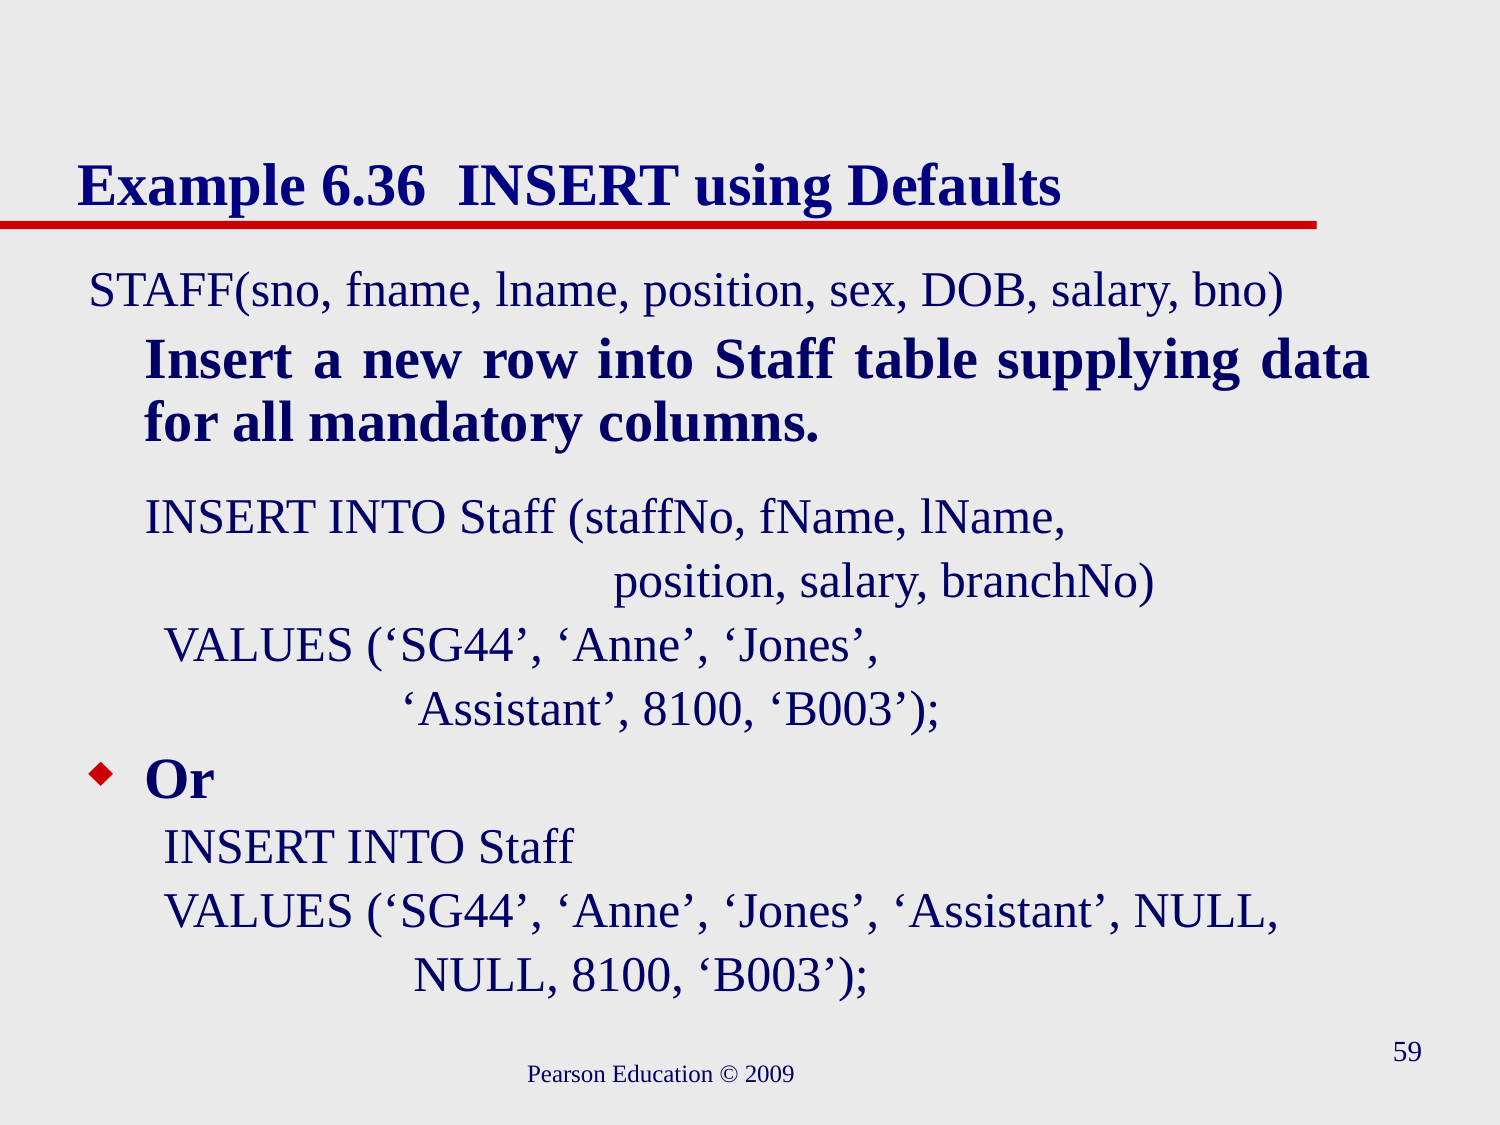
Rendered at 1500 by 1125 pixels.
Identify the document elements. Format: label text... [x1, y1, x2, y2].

title Example 6.36 INSERT using Defaults [62, 43, 1338, 226]
slide_number 59 [1124, 1012, 1438, 1088]
list STAFF(sno, fname, lname, position, sex, DOB, salary, bno) Insert a new row into Staff table supplying data for all mandatory columns. INSERT INTO Staff (staffNo, fName, lName, position, salary, branchNo) VALUES (‘SG44’, ‘Anne’, ‘Jones’, ‘Assistant’, 8100, ‘B003’); Or INSERT INTO Staff VALUES (‘SG44’, ‘Anne’, ‘Jones’, ‘Assistant’, NULL, NULL, 8100, ‘B003’); [72, 255, 1388, 931]
text_box Pearson Education © 2009 [512, 1050, 1038, 1095]
